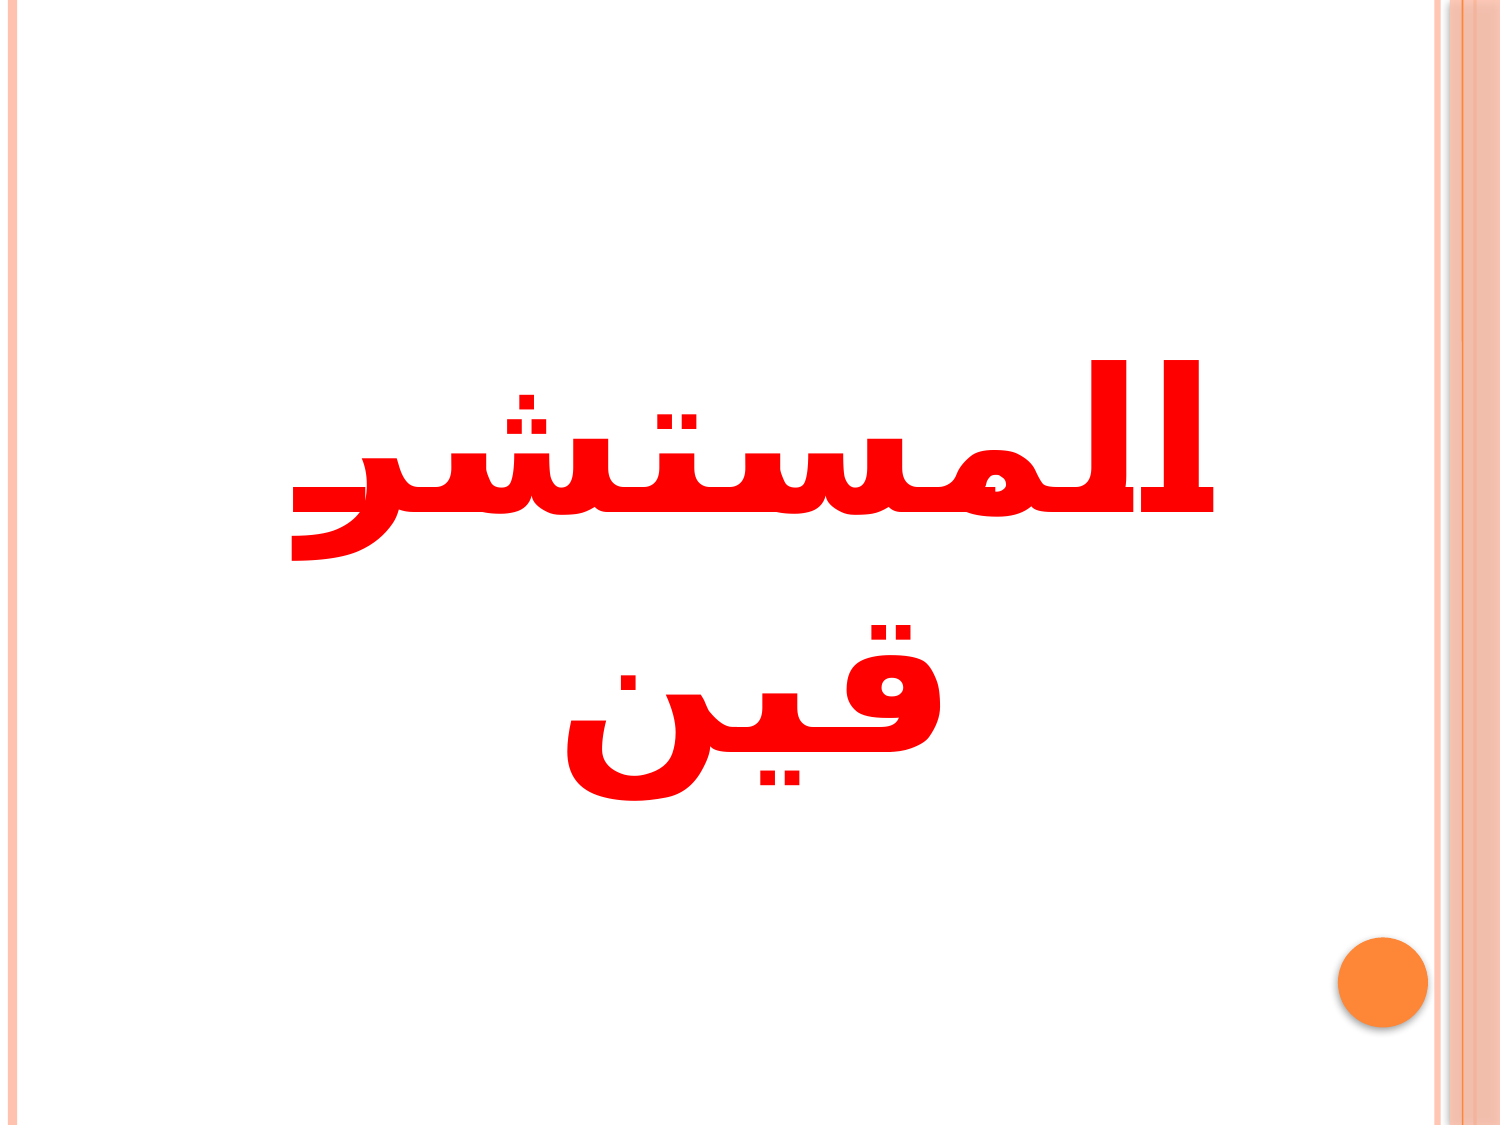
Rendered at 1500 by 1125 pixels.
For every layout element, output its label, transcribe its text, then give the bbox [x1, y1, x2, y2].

text_box المستشرقين [257, 304, 1254, 800]
